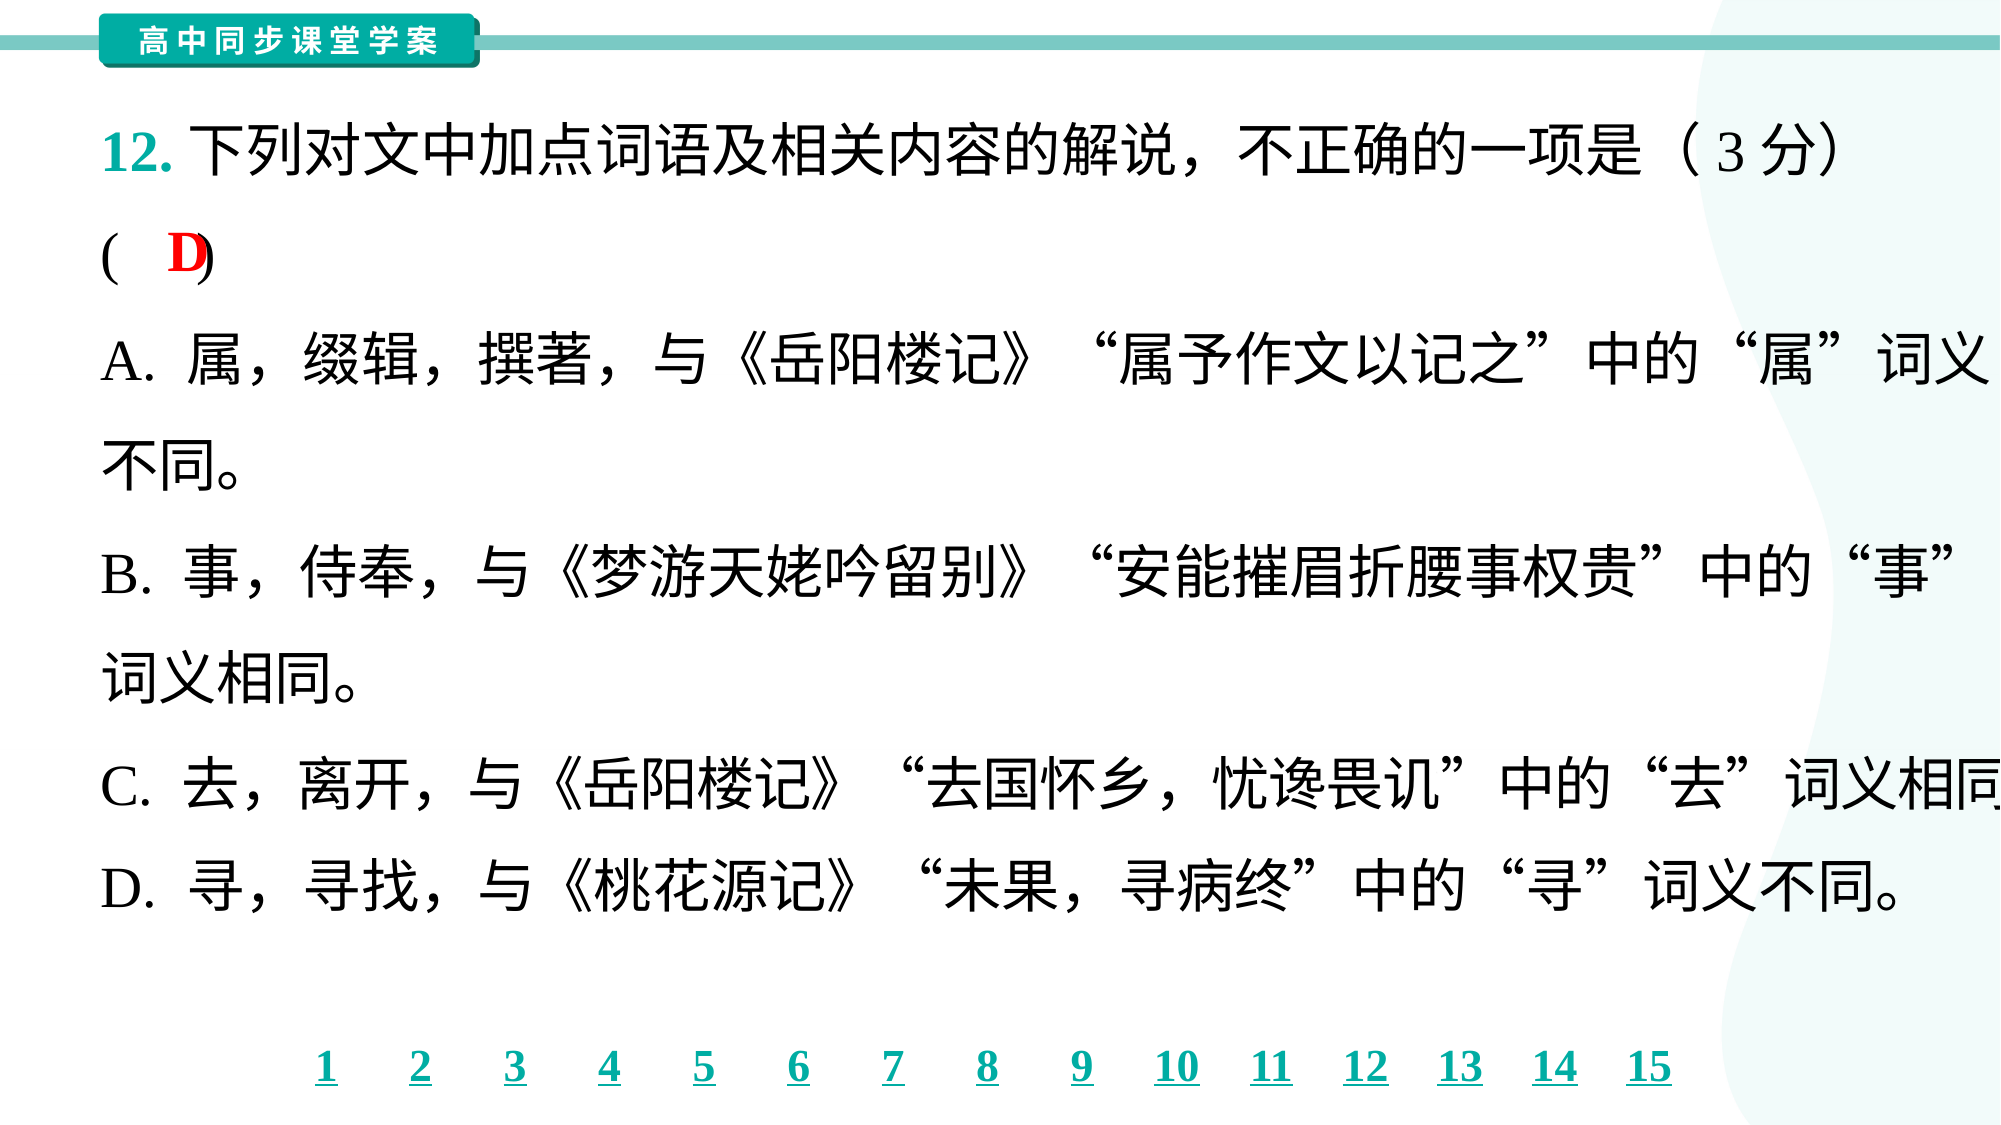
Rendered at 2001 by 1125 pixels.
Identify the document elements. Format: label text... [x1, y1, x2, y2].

text_box A. 属，缀辑，撰著，与《岳阳楼记》“属予作文以记之”中的“属”词义 不同。 B. 事，侍奉，与《梦游天姥吟留别》“安能摧眉折腰事权贵”中的“事” 词义相同。 C. 去，离开，与《岳阳楼记》“去国怀乡，忧谗畏讥”中的“去”词义相同。 D. 寻，寻找，与《桃花源记》“未果，寻病终”中的“寻”词义不同。 [100, 286, 1899, 909]
picture [0, 0, 2000, 1125]
text_box 12.下列对文中加点词语及相关内容的解说，不正确的一项是（3分） ( ) [100, 76, 1899, 274]
text_box D [145, 180, 231, 273]
